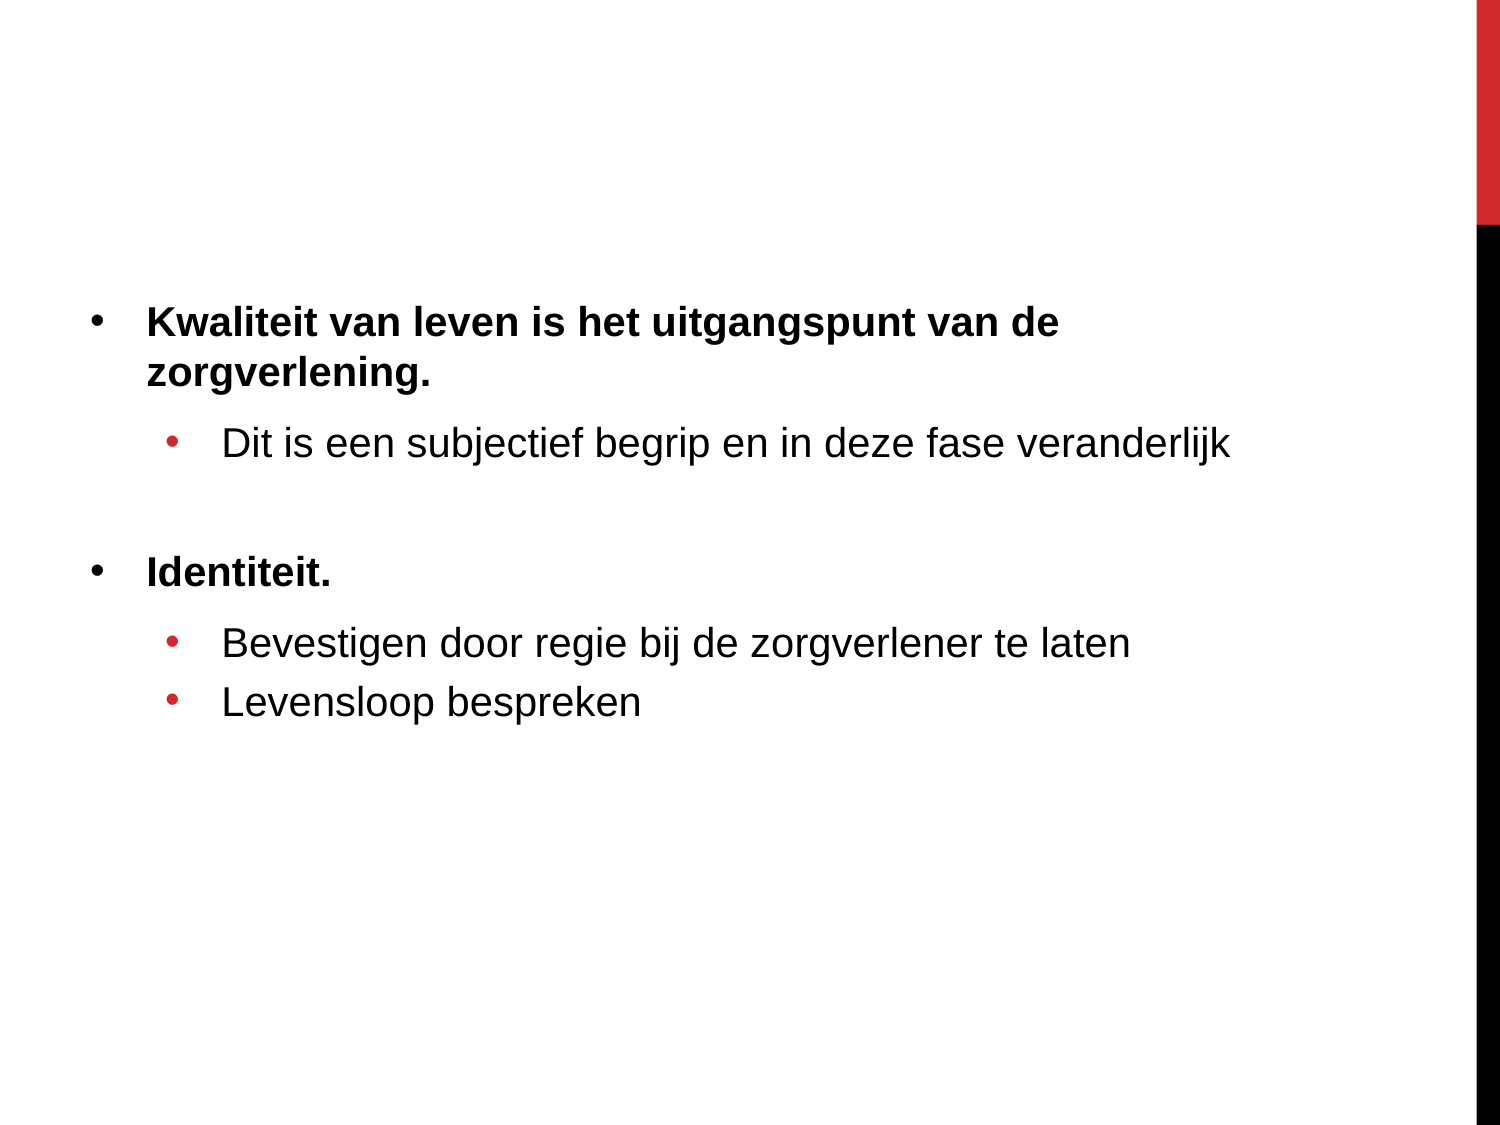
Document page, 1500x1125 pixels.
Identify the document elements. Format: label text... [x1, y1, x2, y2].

list Kwaliteit van leven is het uitgangspunt van de zorgverlening. Dit is een subjectief begrip en in deze fase veranderlijk Identiteit. Bevestigen door regie bij de zorgverlener te laten Levensloop bespreken [75, 287, 1325, 1005]
